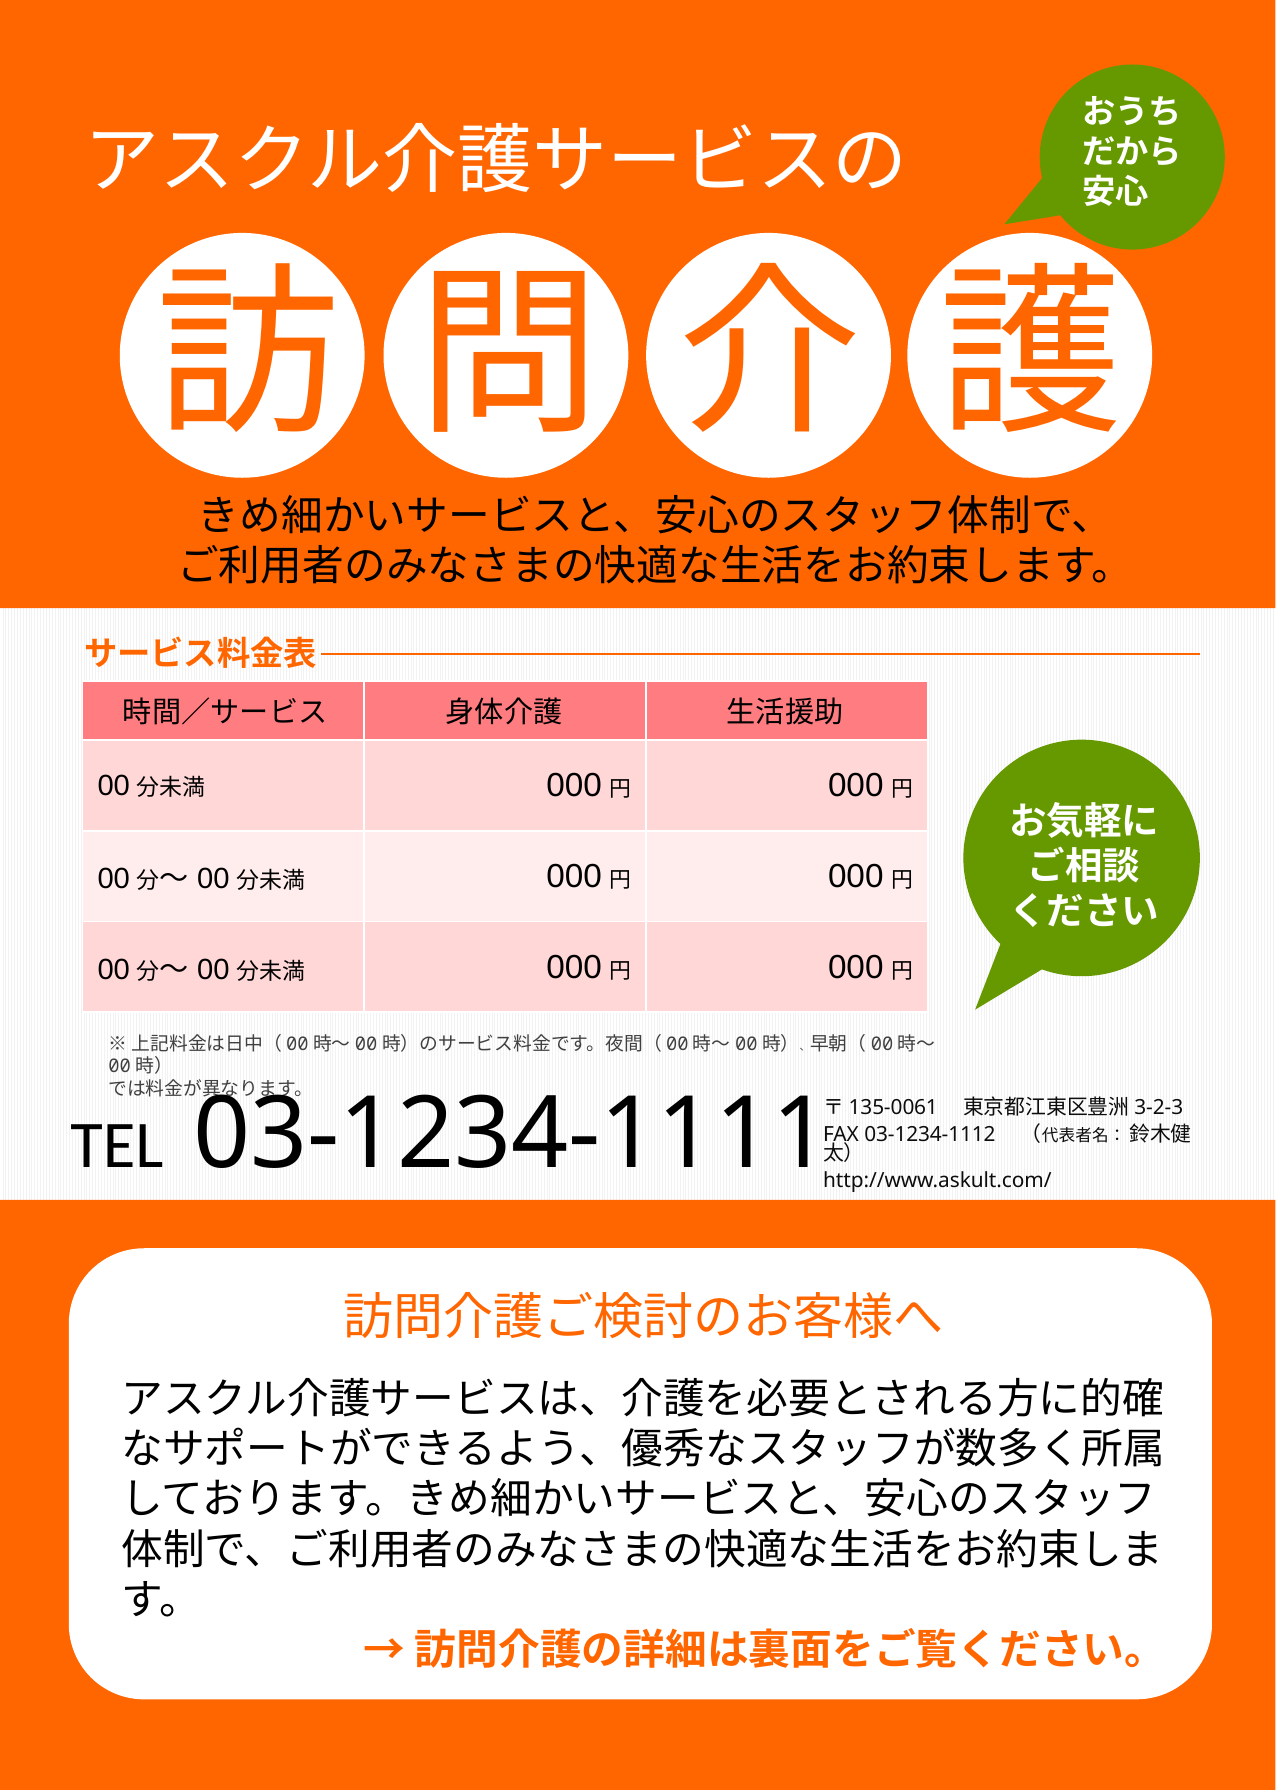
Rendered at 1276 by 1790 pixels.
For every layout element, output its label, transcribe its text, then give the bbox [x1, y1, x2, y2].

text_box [119, 227, 1153, 478]
text_box ※上記料金は日中（00時〜00時）のサービス料金です。夜間（00時〜00時）、早朝（00時〜00時） では料金が異なります。 [93, 1024, 964, 1092]
table_header [83, 682, 363, 739]
text_box [973, 944, 1042, 1013]
table_cell 00分〜00分未満 [83, 832, 363, 921]
table_cell 00分〜00分未満 [83, 922, 363, 1011]
text_box きめ細かいサービスと、安心のスタッフ体制で、 ご利用者のみなさまの快適な生活をお約束します。 [89, 481, 1222, 597]
text_box 生活援助 [648, 685, 922, 736]
table_cell 000円 [365, 741, 645, 830]
text_box お気軽に ご相談 ください [990, 789, 1179, 940]
text_box 〒135-0061 東京都江東区豊洲3-2-3 FAX 03-1234-1112 （代表者名： 鈴木健太） http://www.askult.com/ [808, 1092, 1221, 1199]
table_cell 000円 [647, 741, 927, 830]
text_box [962, 738, 1201, 935]
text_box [996, 64, 1225, 250]
text_box TEL 03-1234-1111 [55, 1059, 846, 1195]
text_box アスクル介護サービスの [69, 104, 922, 209]
text_box 訪問介護ご検討のお客様へ アスクル介護サービスは、介護を必要とされる方に的確なサポートができるよう、優秀なスタッフが数多く所属しております。きめ細かいサービスと、安心のスタッフ体制で、ご利用者のみなさまの快適な生活をお約束します。 →訪問介護の詳細は裏面をご覧ください。 [106, 1277, 1181, 1680]
table_cell 00分未満 [83, 741, 363, 830]
text_box 時間／サービス [88, 685, 362, 736]
text_box 身体介護 [367, 685, 641, 736]
table_cell 000円 [647, 832, 927, 921]
table_cell 000円 [365, 922, 645, 1011]
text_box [71, 625, 1200, 681]
text_box [68, 1247, 1213, 1700]
text_box [995, 940, 1169, 978]
table_header [365, 682, 645, 739]
table_cell 000円 [365, 832, 645, 921]
table_cell 000円 [647, 922, 927, 1011]
table_header [647, 682, 927, 739]
